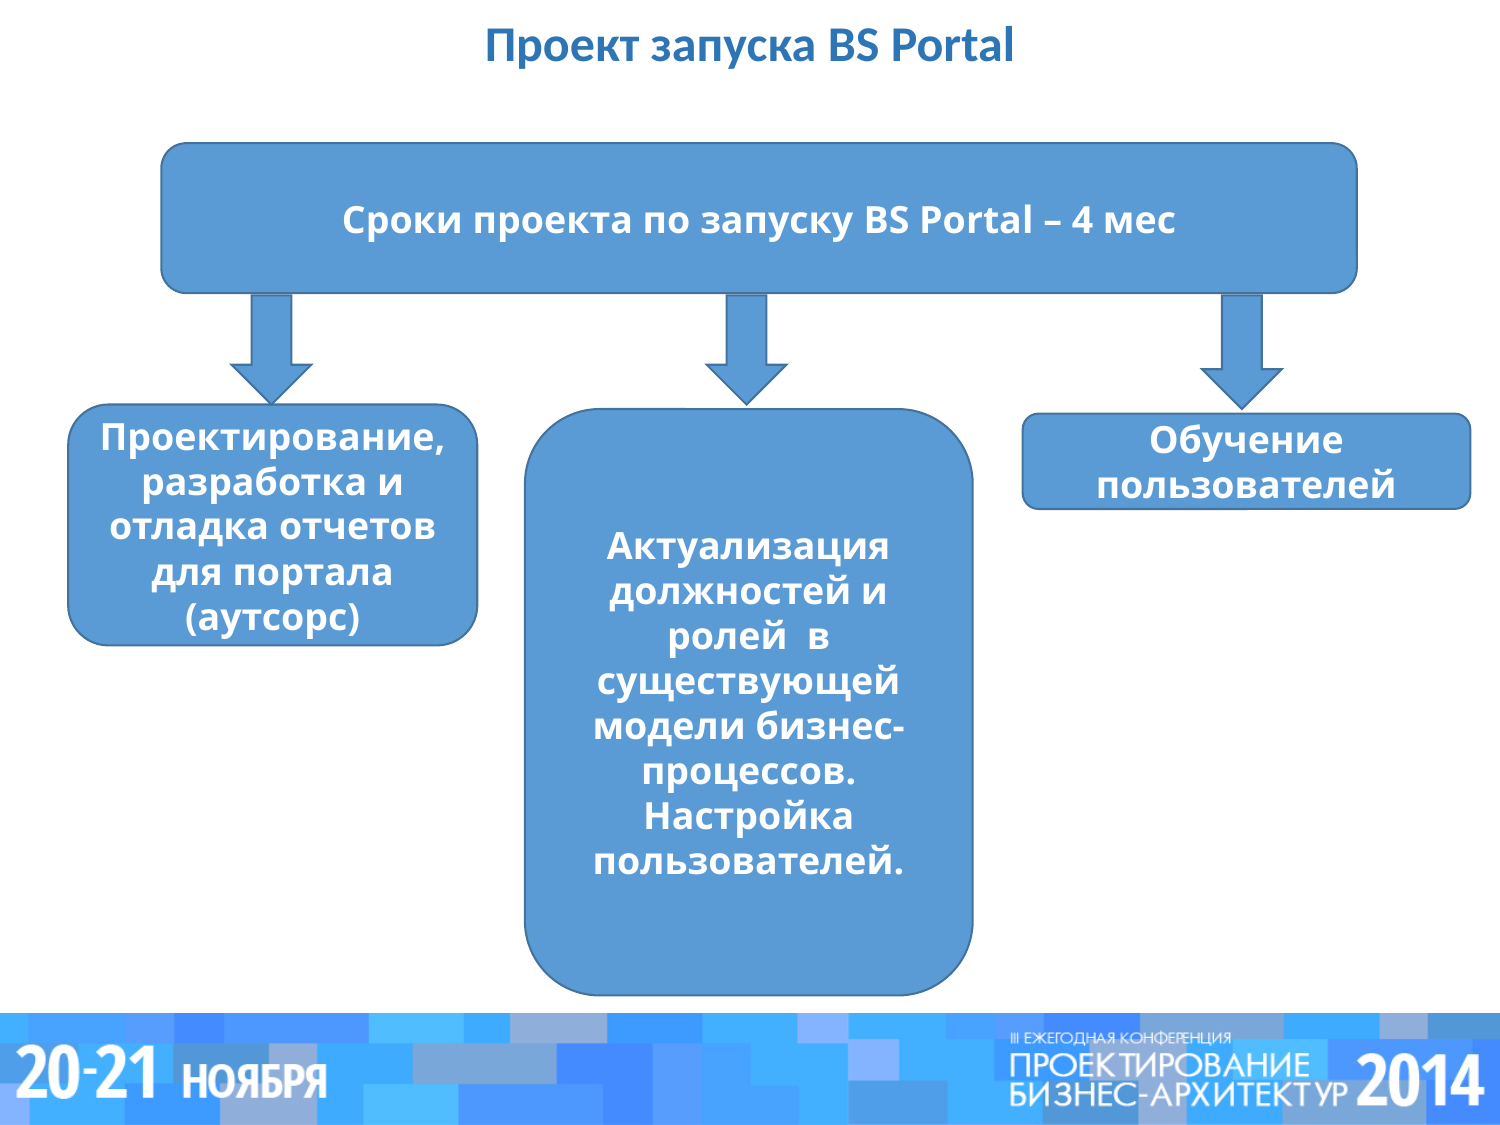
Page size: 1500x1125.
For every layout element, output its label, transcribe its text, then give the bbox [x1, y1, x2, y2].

picture [0, 1013, 1500, 1125]
text_box Сроки проекта по запуску BS Portal – 4 мес [160, 142, 1358, 295]
text_box [704, 294, 789, 406]
text_box [229, 294, 314, 406]
text_box [1199, 294, 1285, 411]
text_box Проектирование, разработка и отладка отчетов для портала (аутсорс) [67, 403, 479, 647]
text_box Обучение пользователей [1021, 412, 1472, 511]
title Проект запуска BS Portal [103, 6, 1397, 89]
text_box Актуализация должностей и ролей в существующей модели бизнес-процессов. Настройка пользователей. [523, 407, 974, 997]
